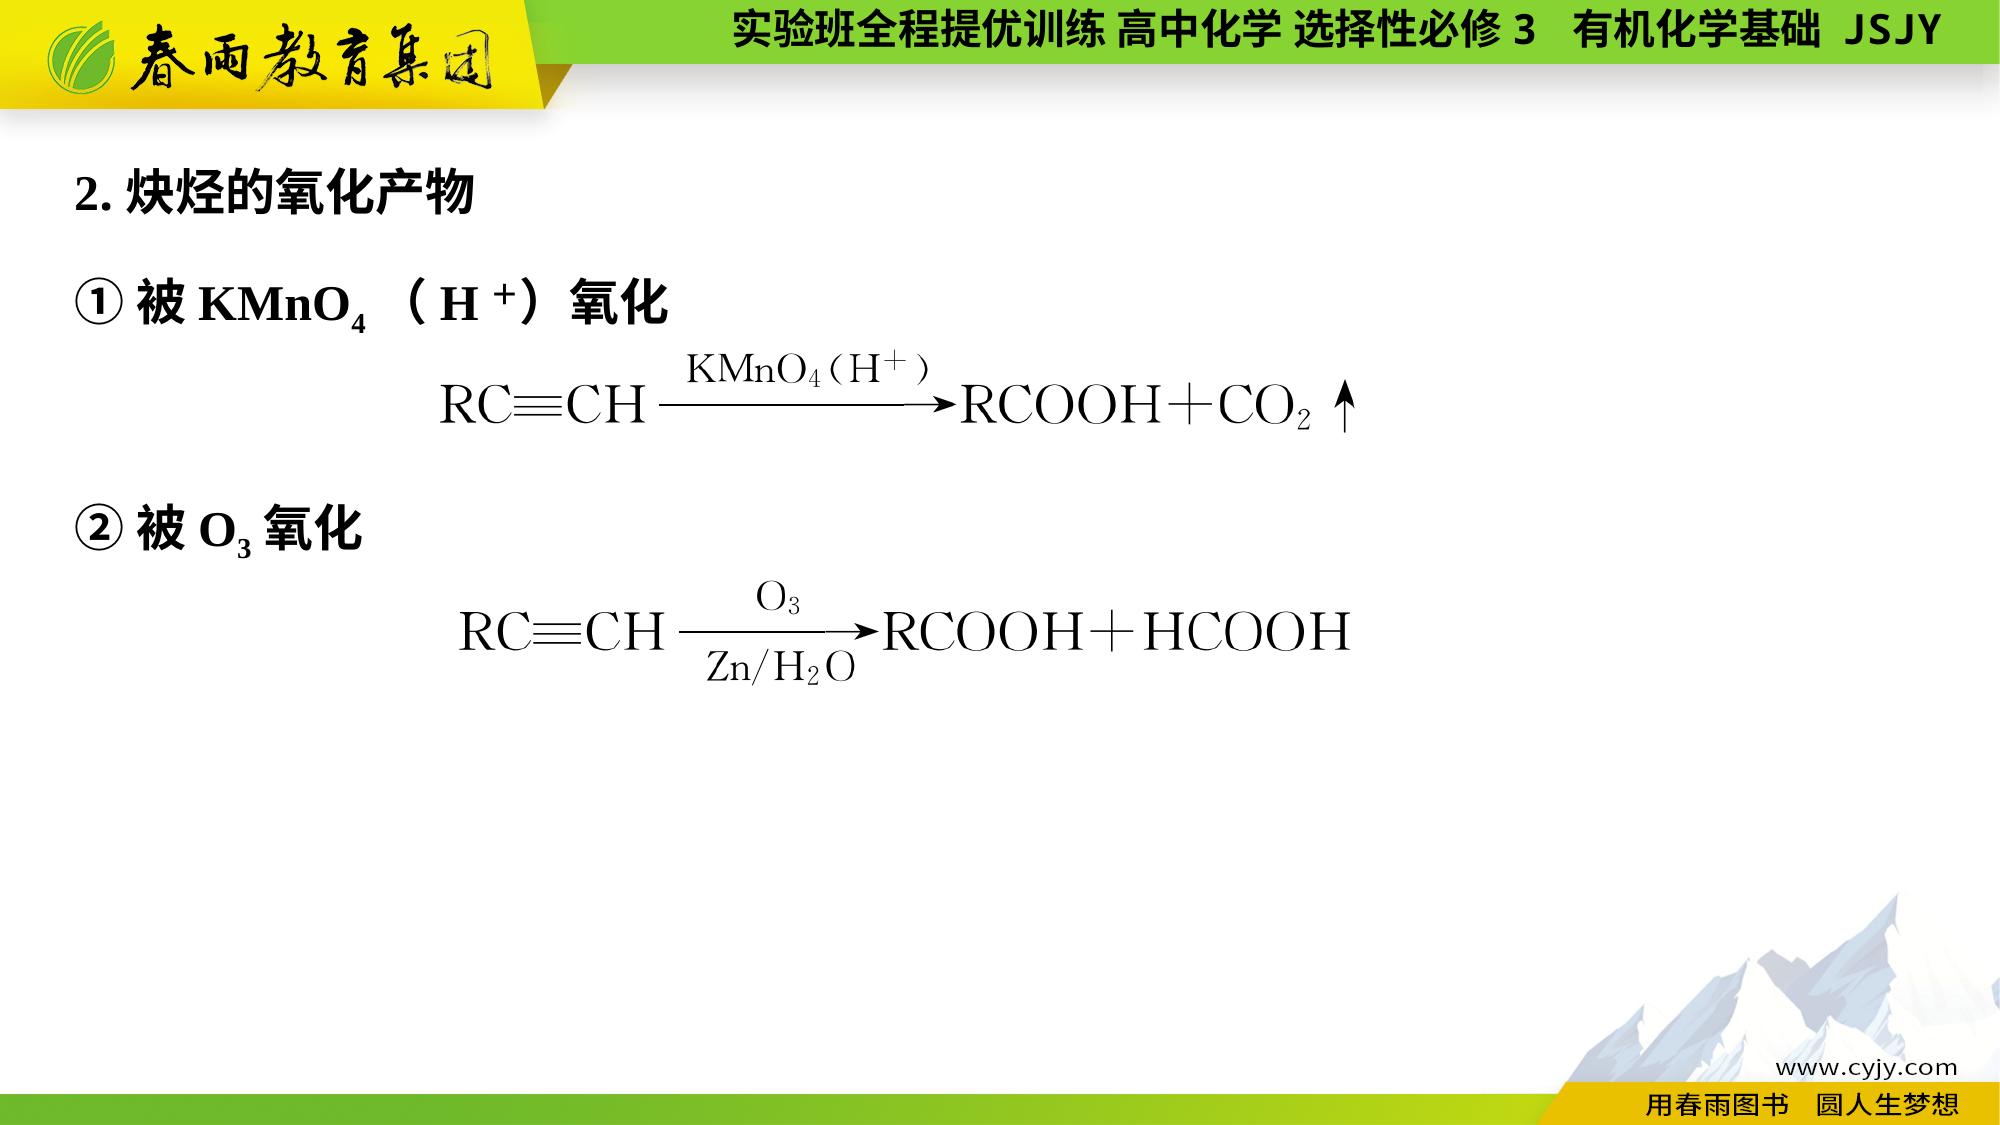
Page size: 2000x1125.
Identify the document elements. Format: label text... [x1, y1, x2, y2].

list 2.炔烃的氧化产物 ①被KMnO4（H＋）氧化 ②被O3氧化 [59, 122, 1944, 552]
picture [0, 0, 2000, 1125]
